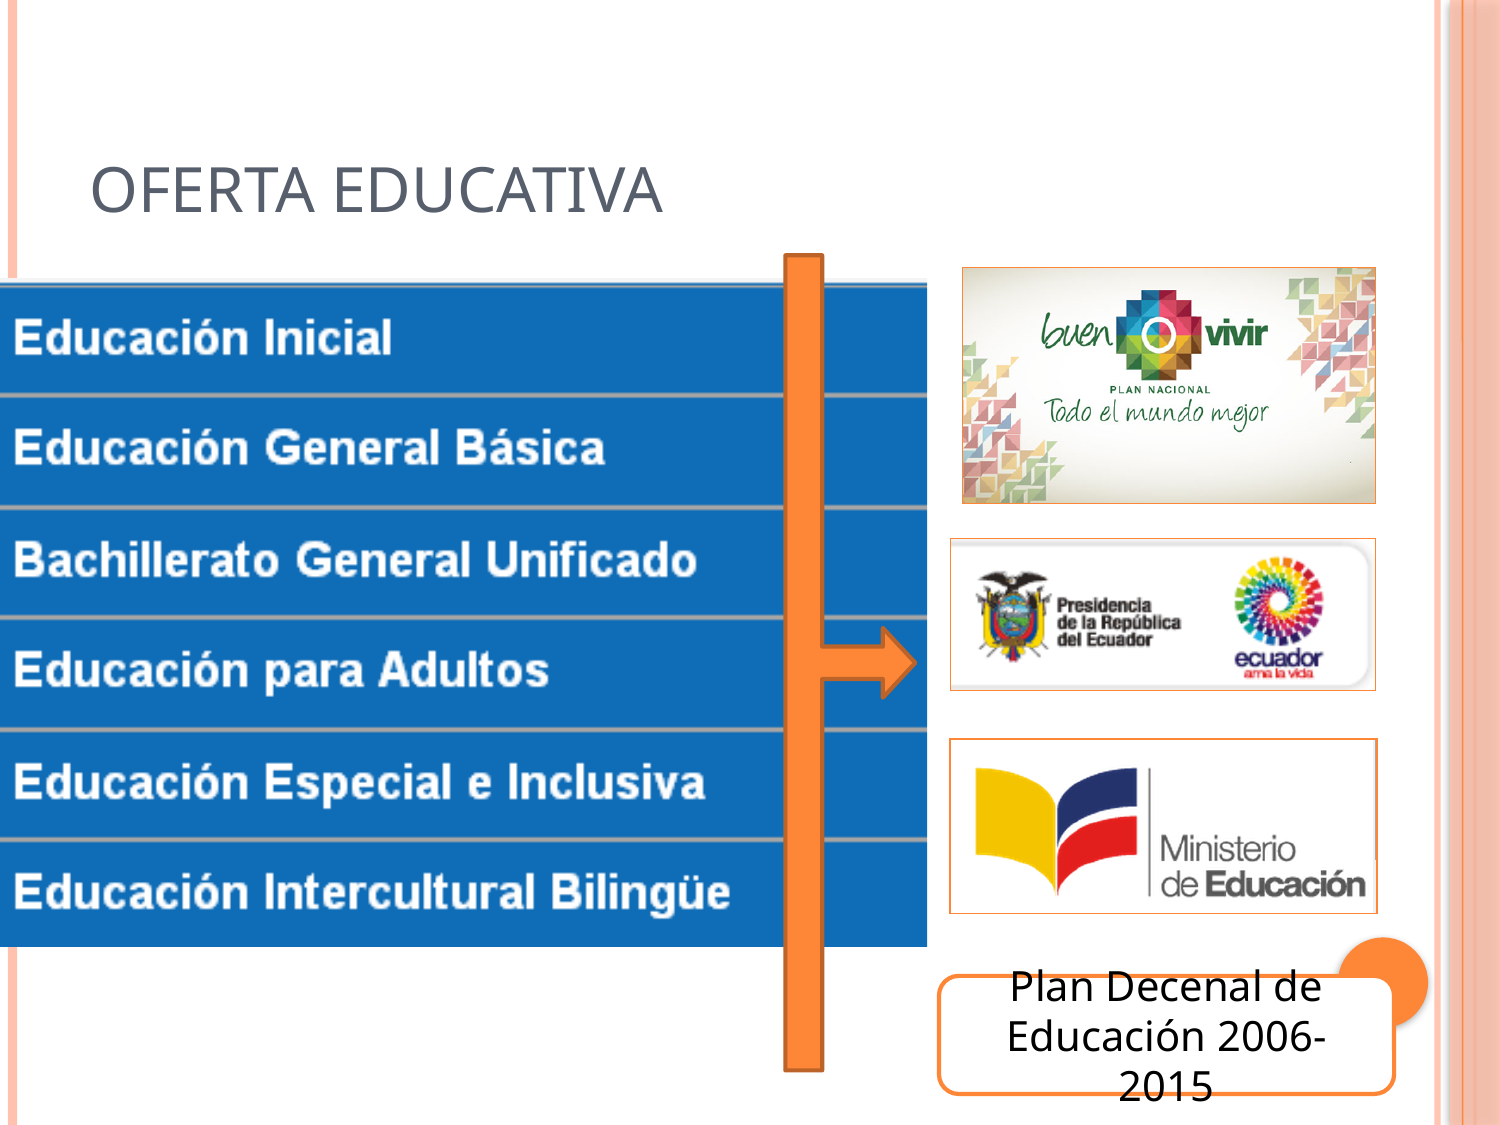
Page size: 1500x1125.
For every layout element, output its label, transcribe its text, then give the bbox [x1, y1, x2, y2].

title Oferta Educativa [75, 45, 1300, 233]
picture [950, 739, 1377, 914]
text_box [783, 957, 825, 1073]
text_box [783, 253, 825, 275]
picture [0, 278, 928, 948]
picture [962, 266, 1377, 504]
text_box Plan Decenal de Educación 2006-2015 [936, 973, 1397, 1097]
picture [950, 538, 1377, 692]
